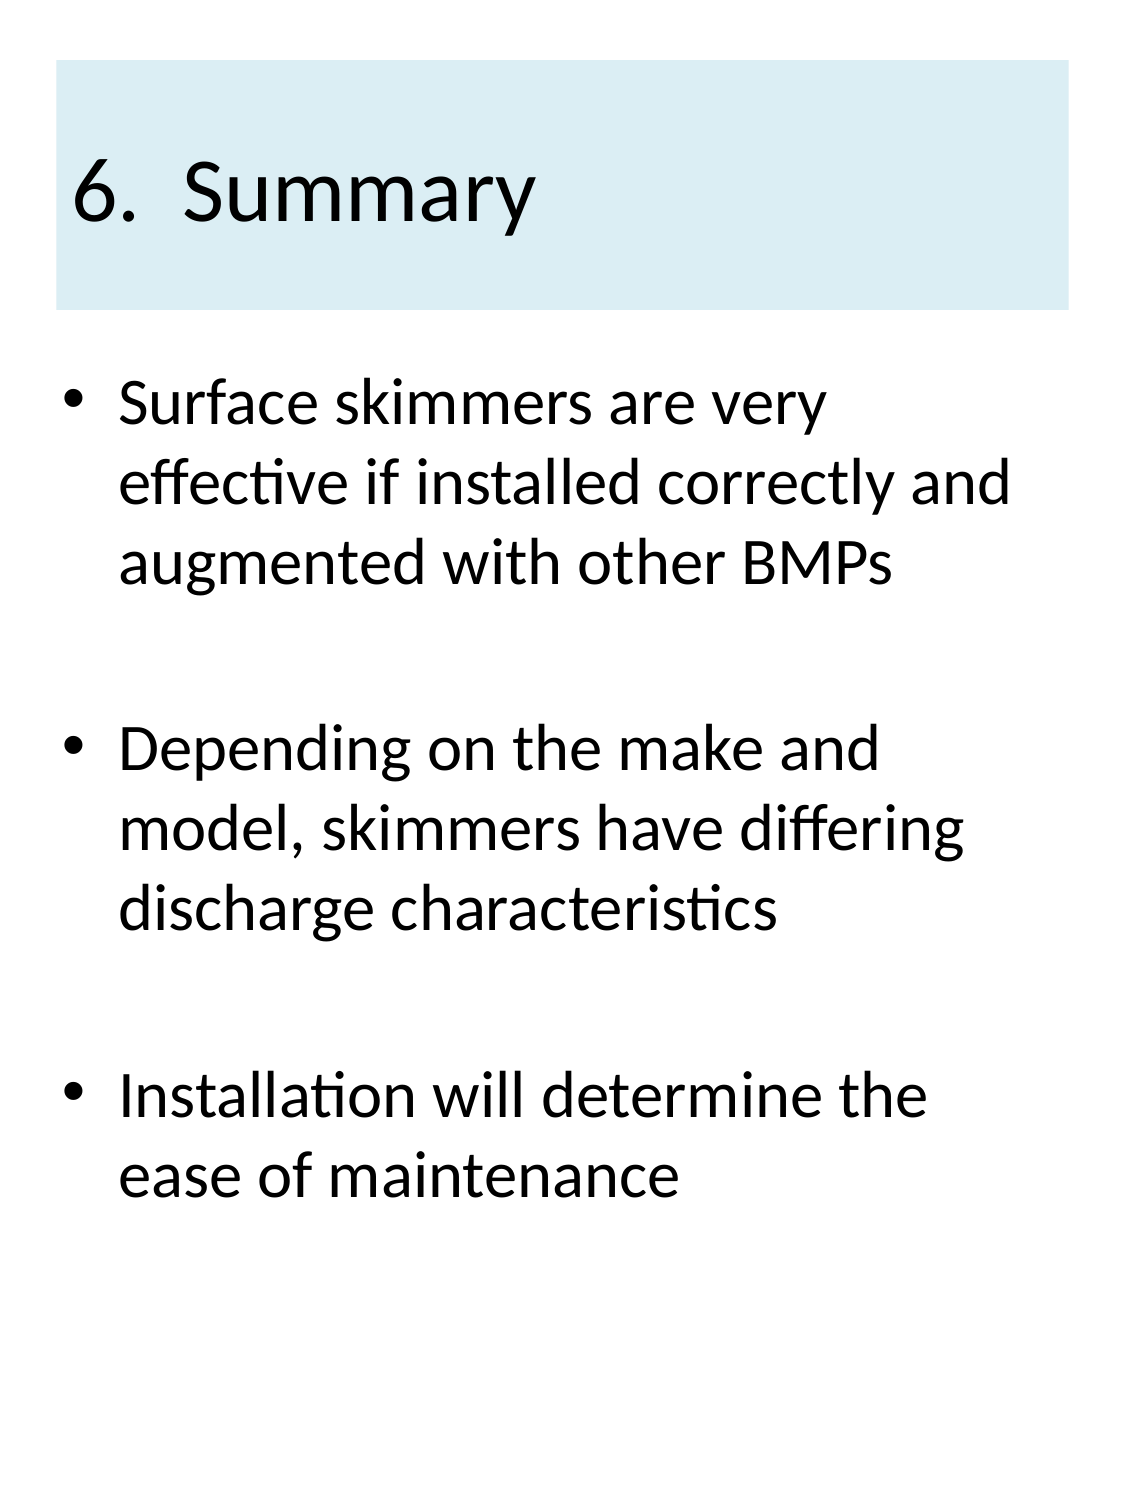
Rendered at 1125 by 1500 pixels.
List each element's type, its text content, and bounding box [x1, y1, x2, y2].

list Surface skimmers are very effective if installed correctly and augmented with other BMPs Depending on the make and model, skimmers have differing discharge characteristics Installation will determine the ease of maintenance [46, 350, 1060, 1350]
title 6. Summary [56, 60, 1069, 310]
